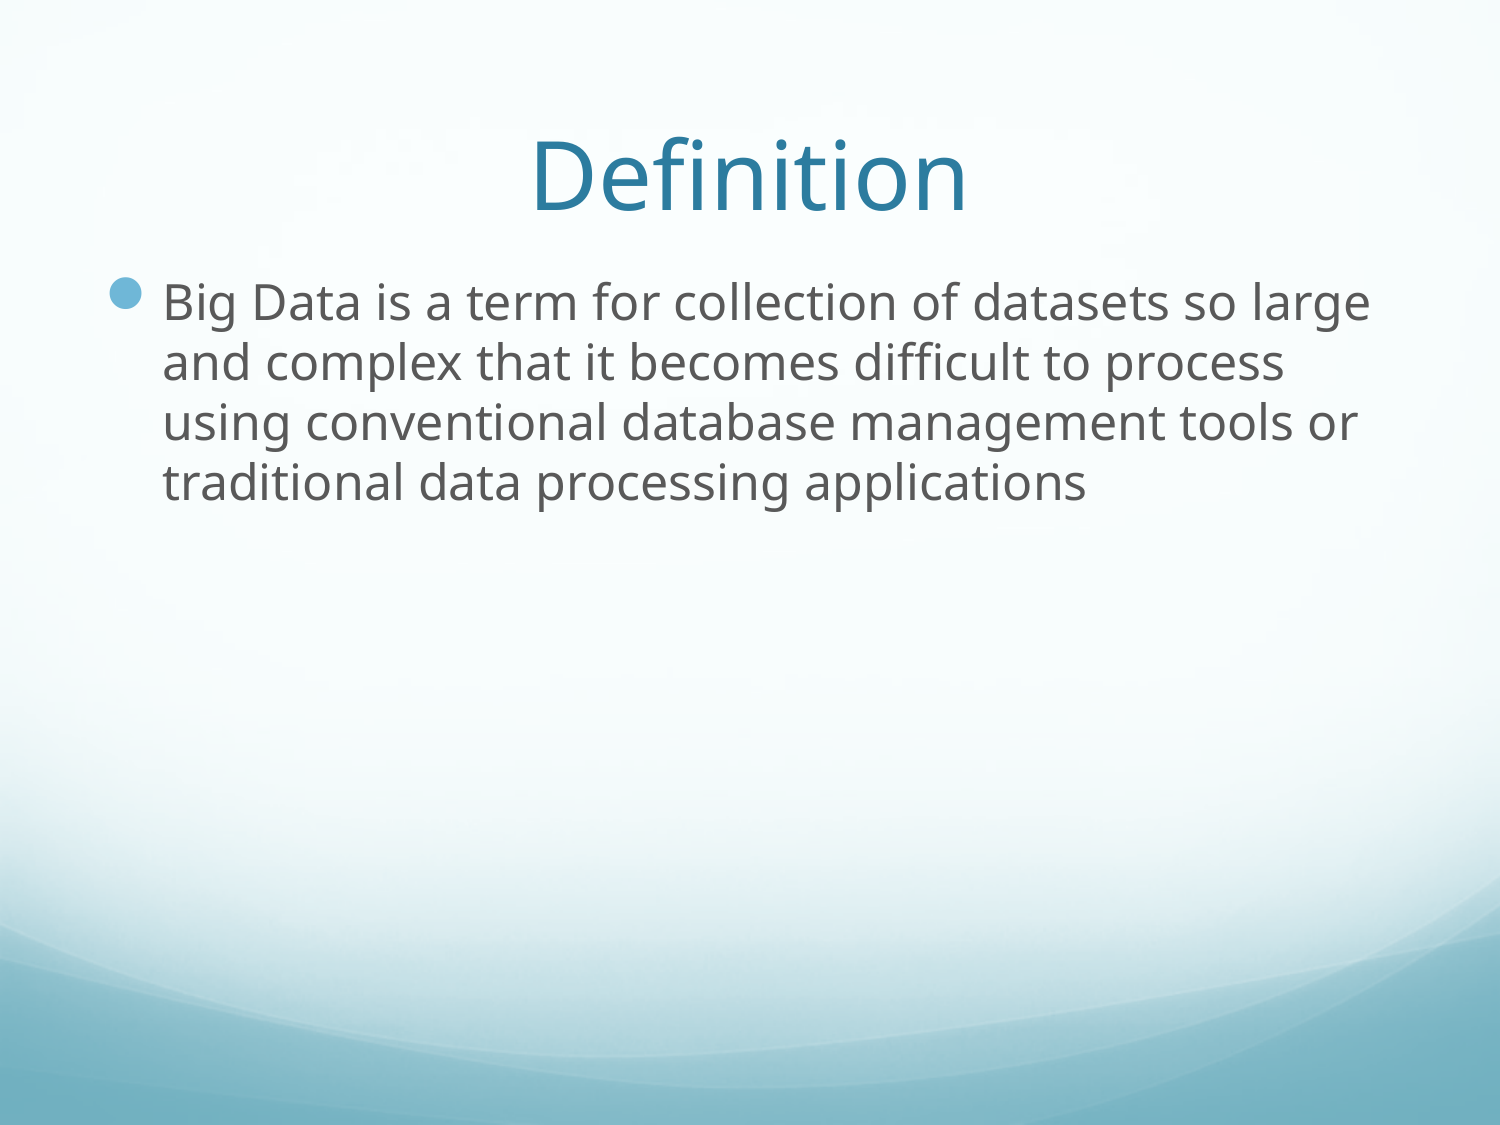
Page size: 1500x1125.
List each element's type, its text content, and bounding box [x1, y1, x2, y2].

title Definition [90, 17, 1410, 237]
list Big Data is a term for collection of datasets so large and complex that it becomes difficult to process using conventional database management tools or traditional data processing applications [90, 262, 1410, 975]
